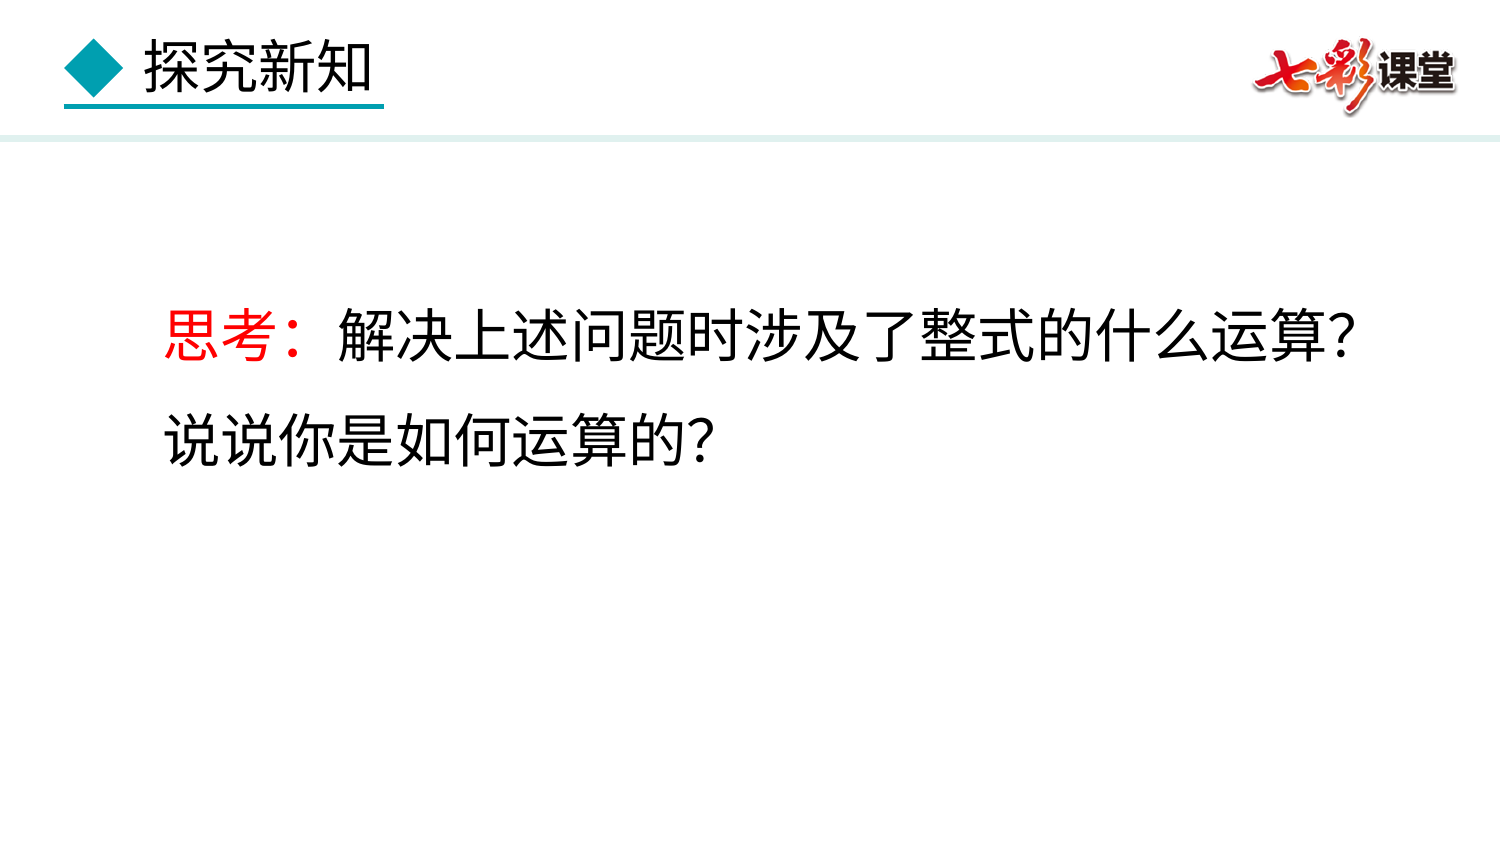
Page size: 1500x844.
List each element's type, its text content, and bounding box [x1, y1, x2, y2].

text_box 思考：解决上述问题时涉及了整式的什么运算？说说你是如何运算的？ [147, 256, 1456, 482]
picture [1249, 32, 1461, 118]
